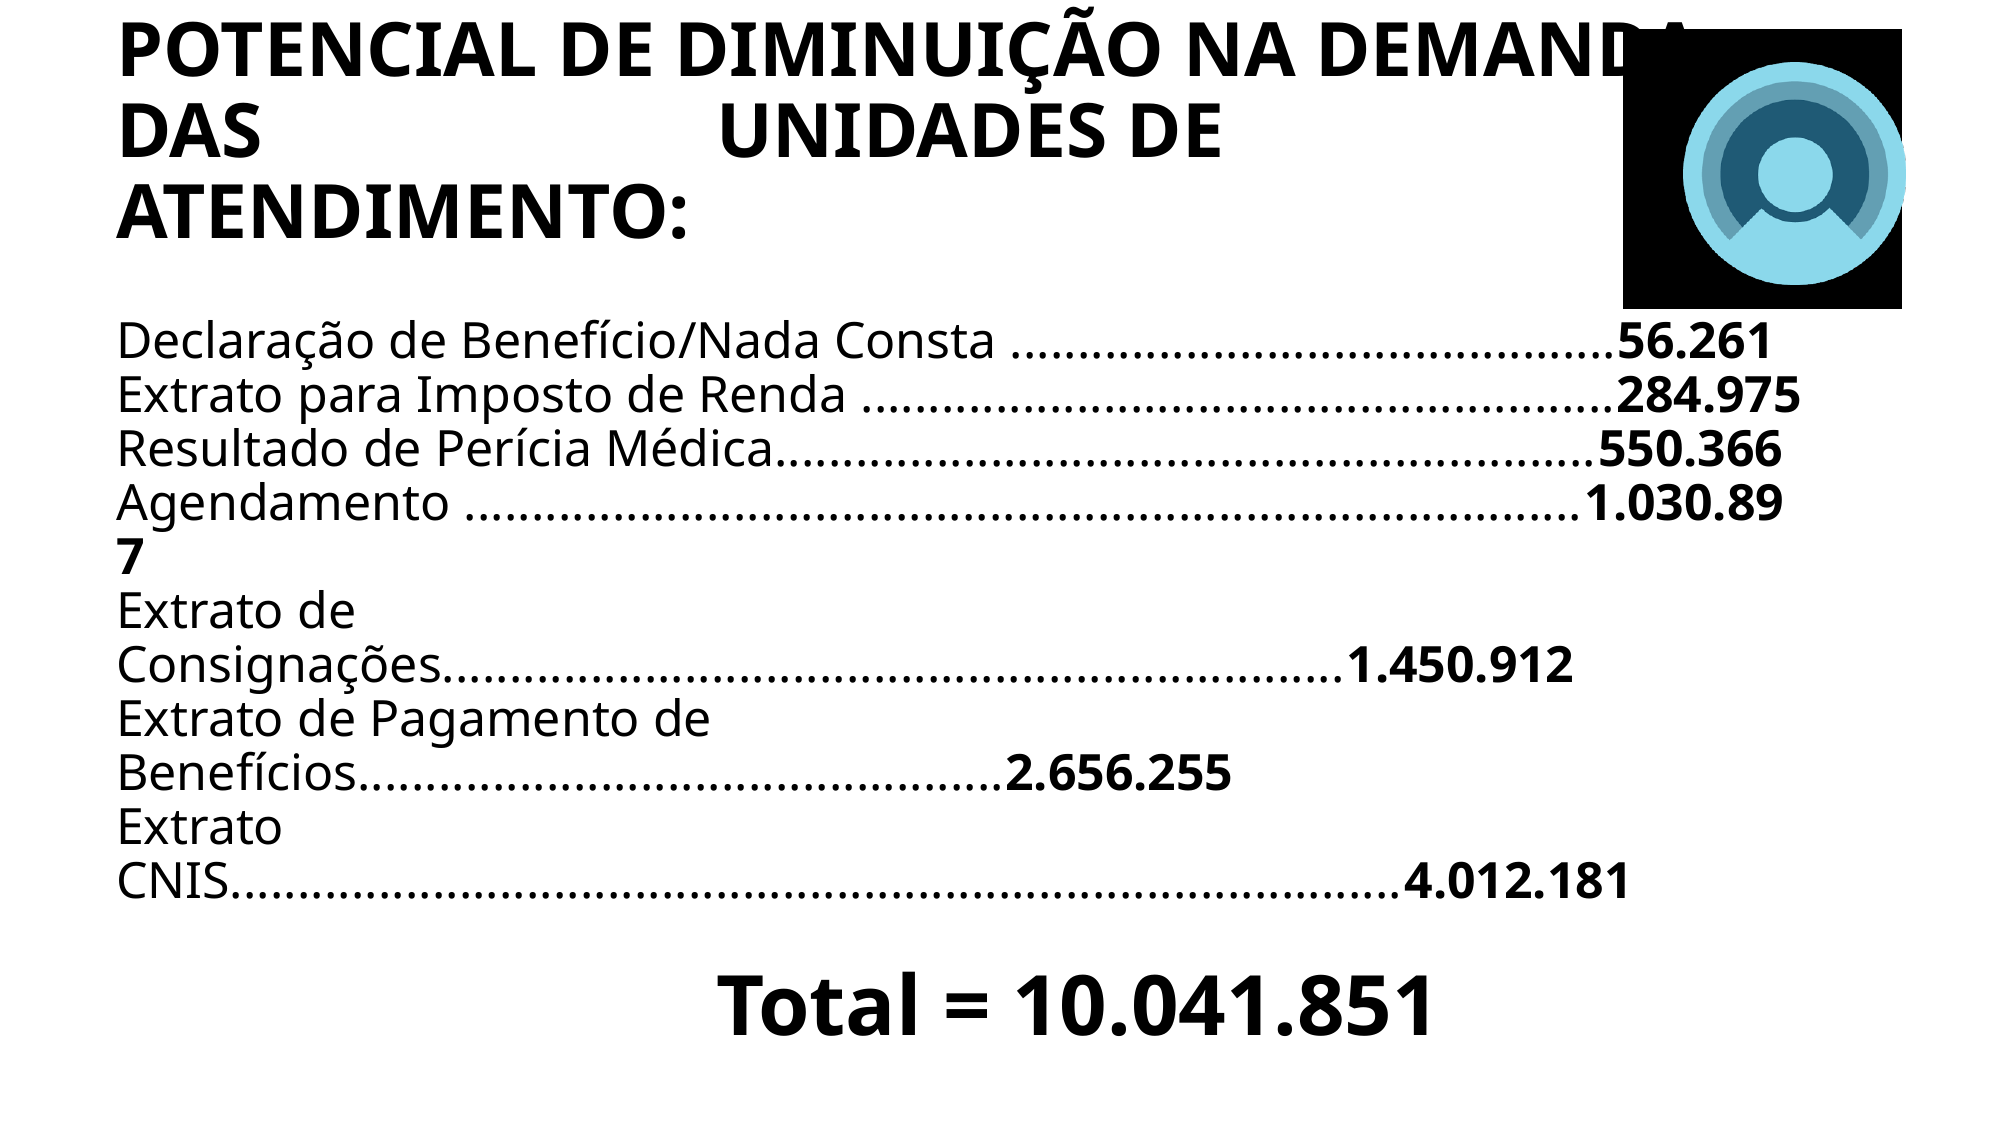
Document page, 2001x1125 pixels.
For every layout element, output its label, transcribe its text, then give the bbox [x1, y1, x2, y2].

title POTENCIAL DE DIMINUIÇÃO NA DEMANDA DAS UNIDADES DE ATENDIMENTO: Declaração de Benefício/Nada Consta .............................................56.261 Extrato para Imposto de Renda ........................................................284.975 Resultado de Perícia Médica.............................................................550.366 Agendamento ...................................................................................1.030.897 Extrato de Consignações...................................................................1.450.912 Extrato de Pagamento de Benefícios................................................2.656.255 Extrato CNIS.......................................................................................4.012.181 Total = 10.041.851 [100, 0, 1826, 1065]
picture [1683, 62, 1906, 285]
